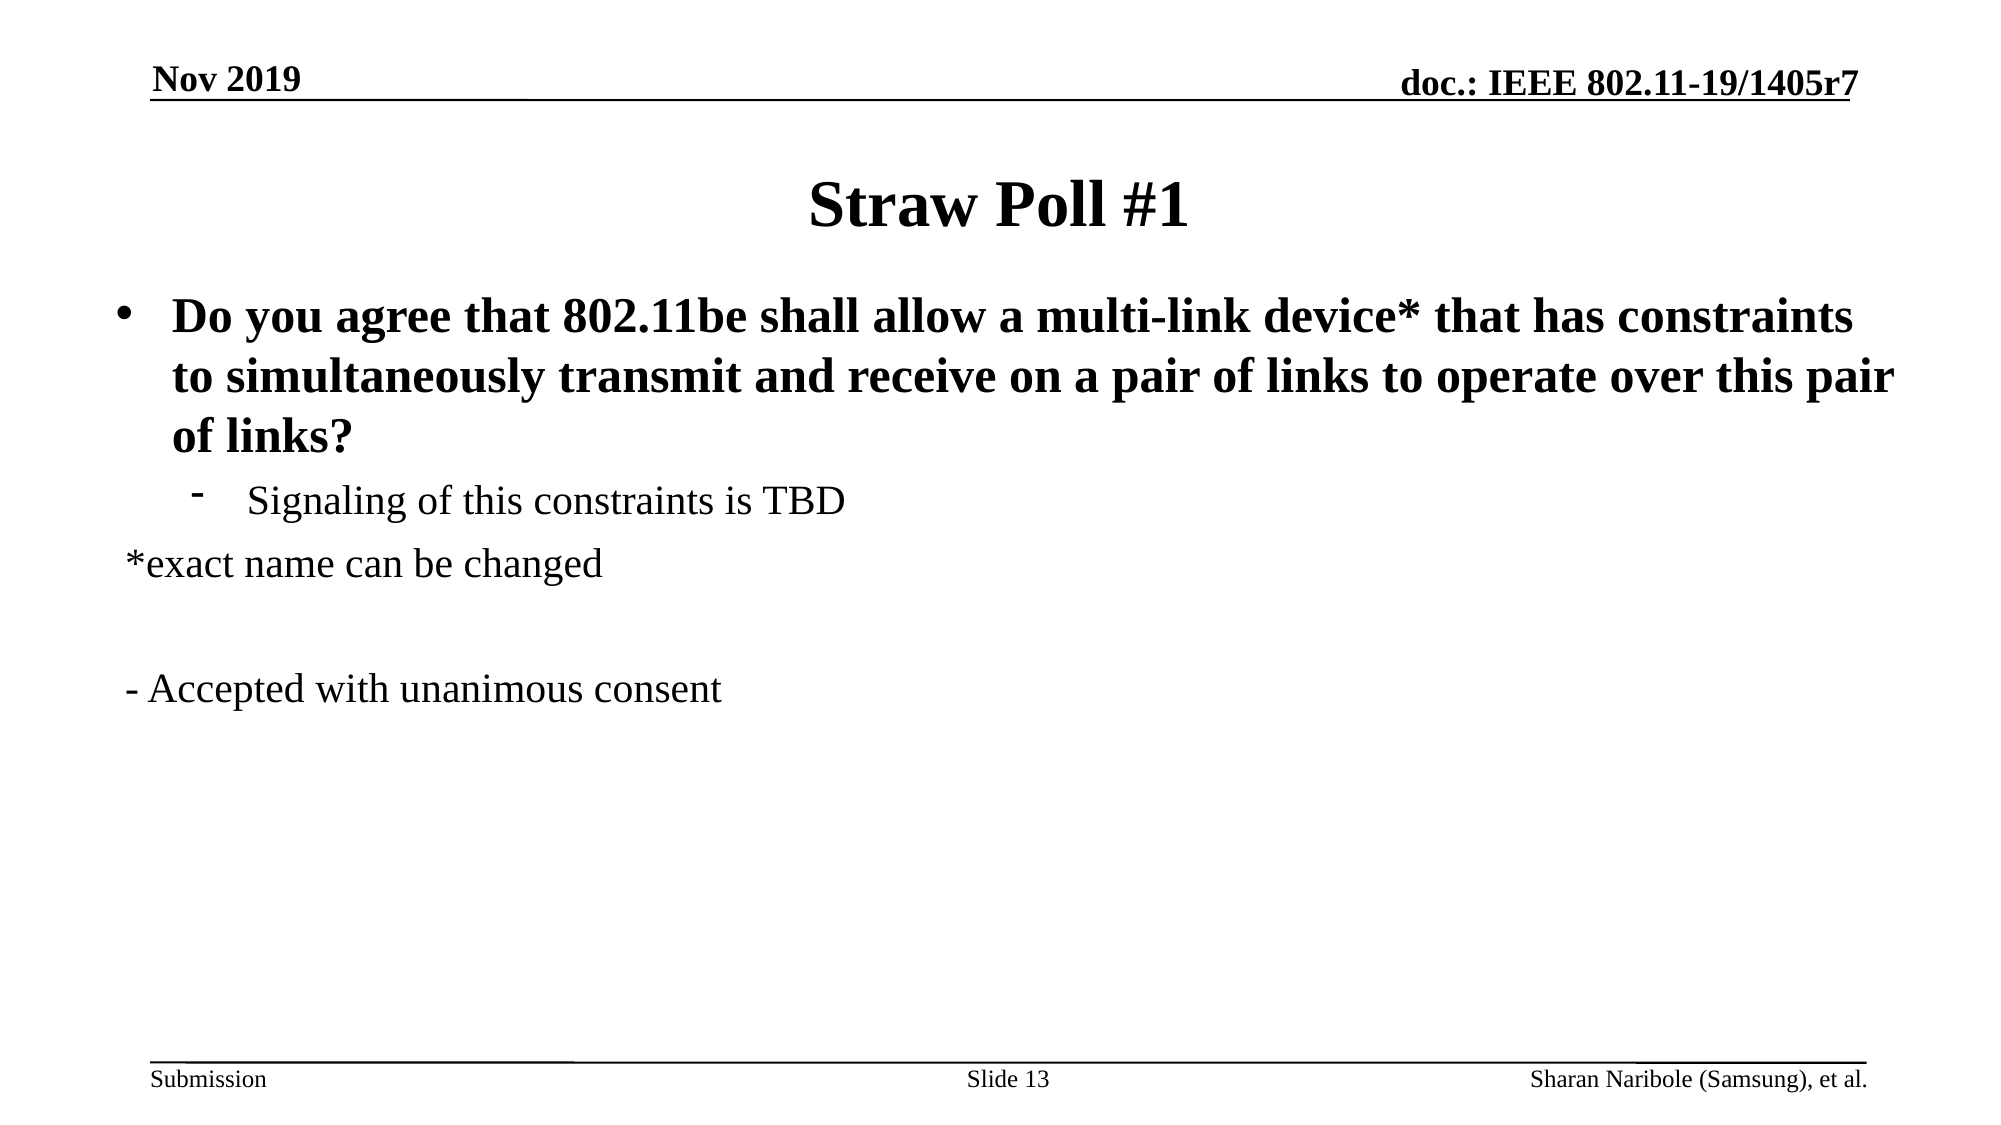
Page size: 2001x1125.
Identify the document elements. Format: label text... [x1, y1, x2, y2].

slide_number Slide 13 [950, 1061, 1067, 1123]
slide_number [152, 54, 563, 100]
footer Sharan Naribole (Samsung), et al. [1171, 1061, 1869, 1093]
title Straw Poll #1 [149, 112, 1850, 274]
list Do you agree that 802.11be shall allow a multi-link device* that has constraints to simultaneously transmit and receive on a pair of links to operate over this pair of links? Signaling of this constraints is TBD *exact name can be changed - Accepted with unanimous consent [100, 274, 1913, 950]
